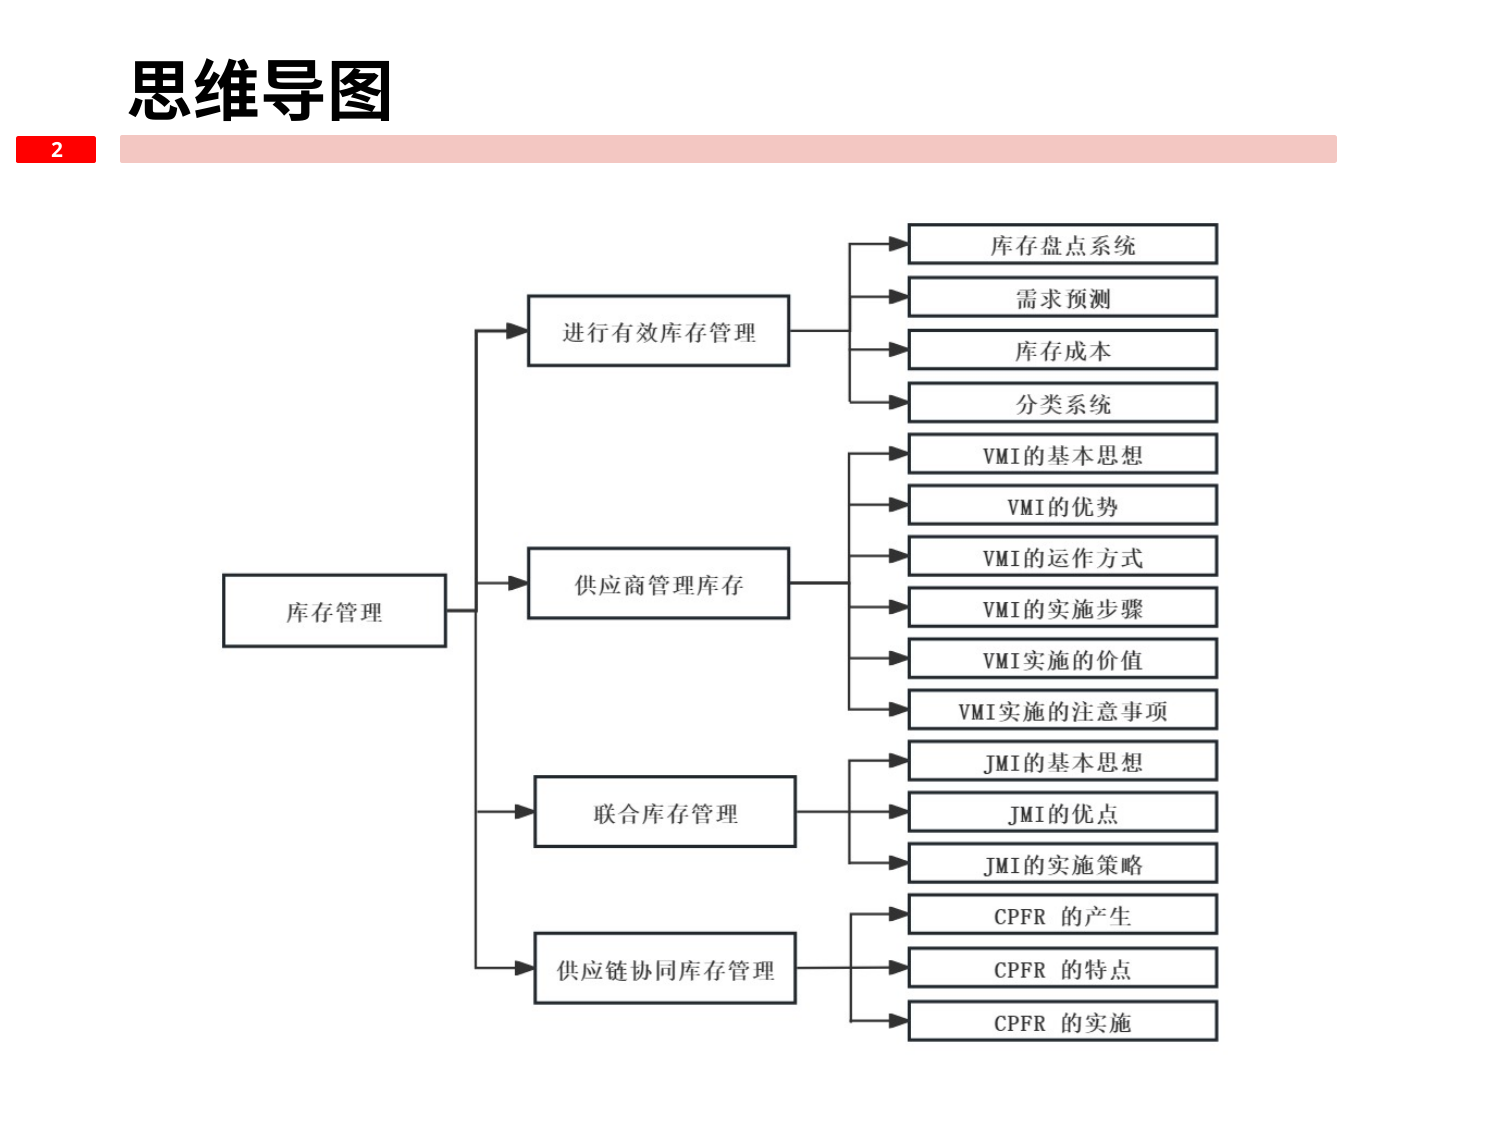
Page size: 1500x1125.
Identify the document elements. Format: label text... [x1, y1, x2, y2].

picture [182, 184, 1258, 1081]
text_box 思维导图 [80, 41, 409, 137]
text_box 2 [17, 129, 97, 189]
